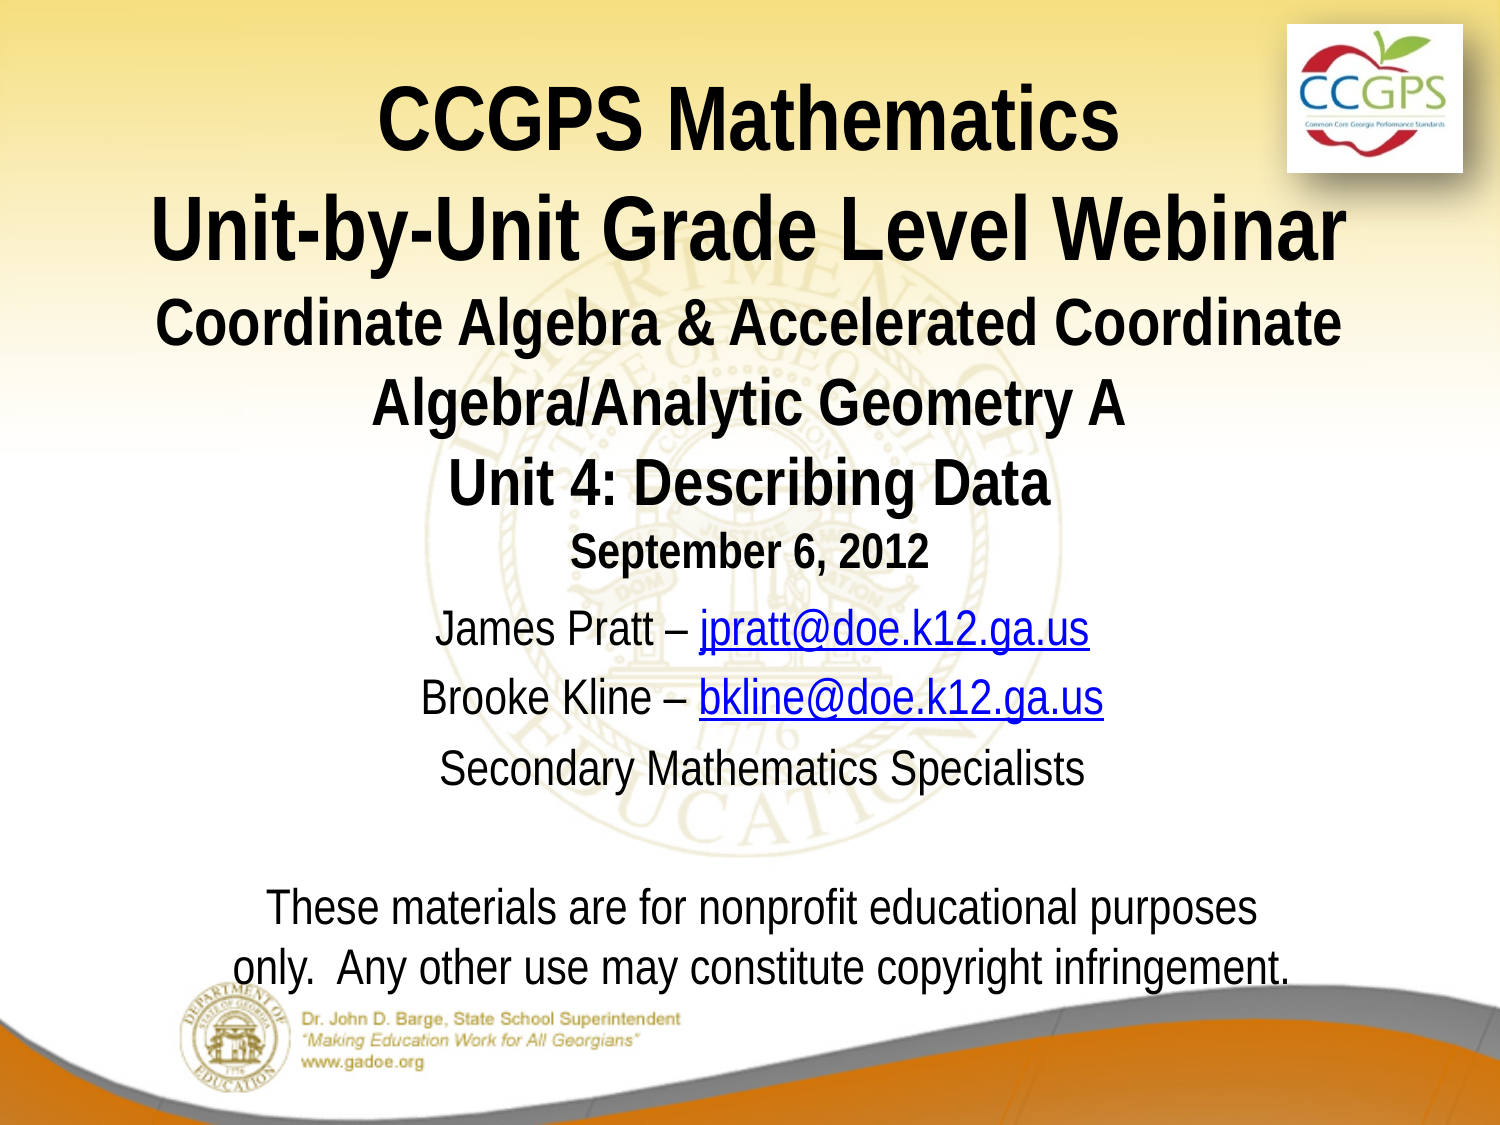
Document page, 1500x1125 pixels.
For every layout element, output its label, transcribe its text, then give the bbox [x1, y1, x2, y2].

picture [0, 0, 1500, 1125]
title CCGPS Mathematics Unit-by-Unit Grade Level Webinar Coordinate Algebra & Accelerated Coordinate Algebra/Analytic Geometry A Unit 4: Describing Data September 6, 2012 [24, 24, 1476, 613]
subtitle James Pratt – jpratt@doe.k12.ga.us Brooke Kline – bkline@doe.k12.ga.us Secondary Mathematics Specialists These materials are for nonprofit educational purposes only. Any other use may constitute copyright infringement. [212, 587, 1313, 1013]
